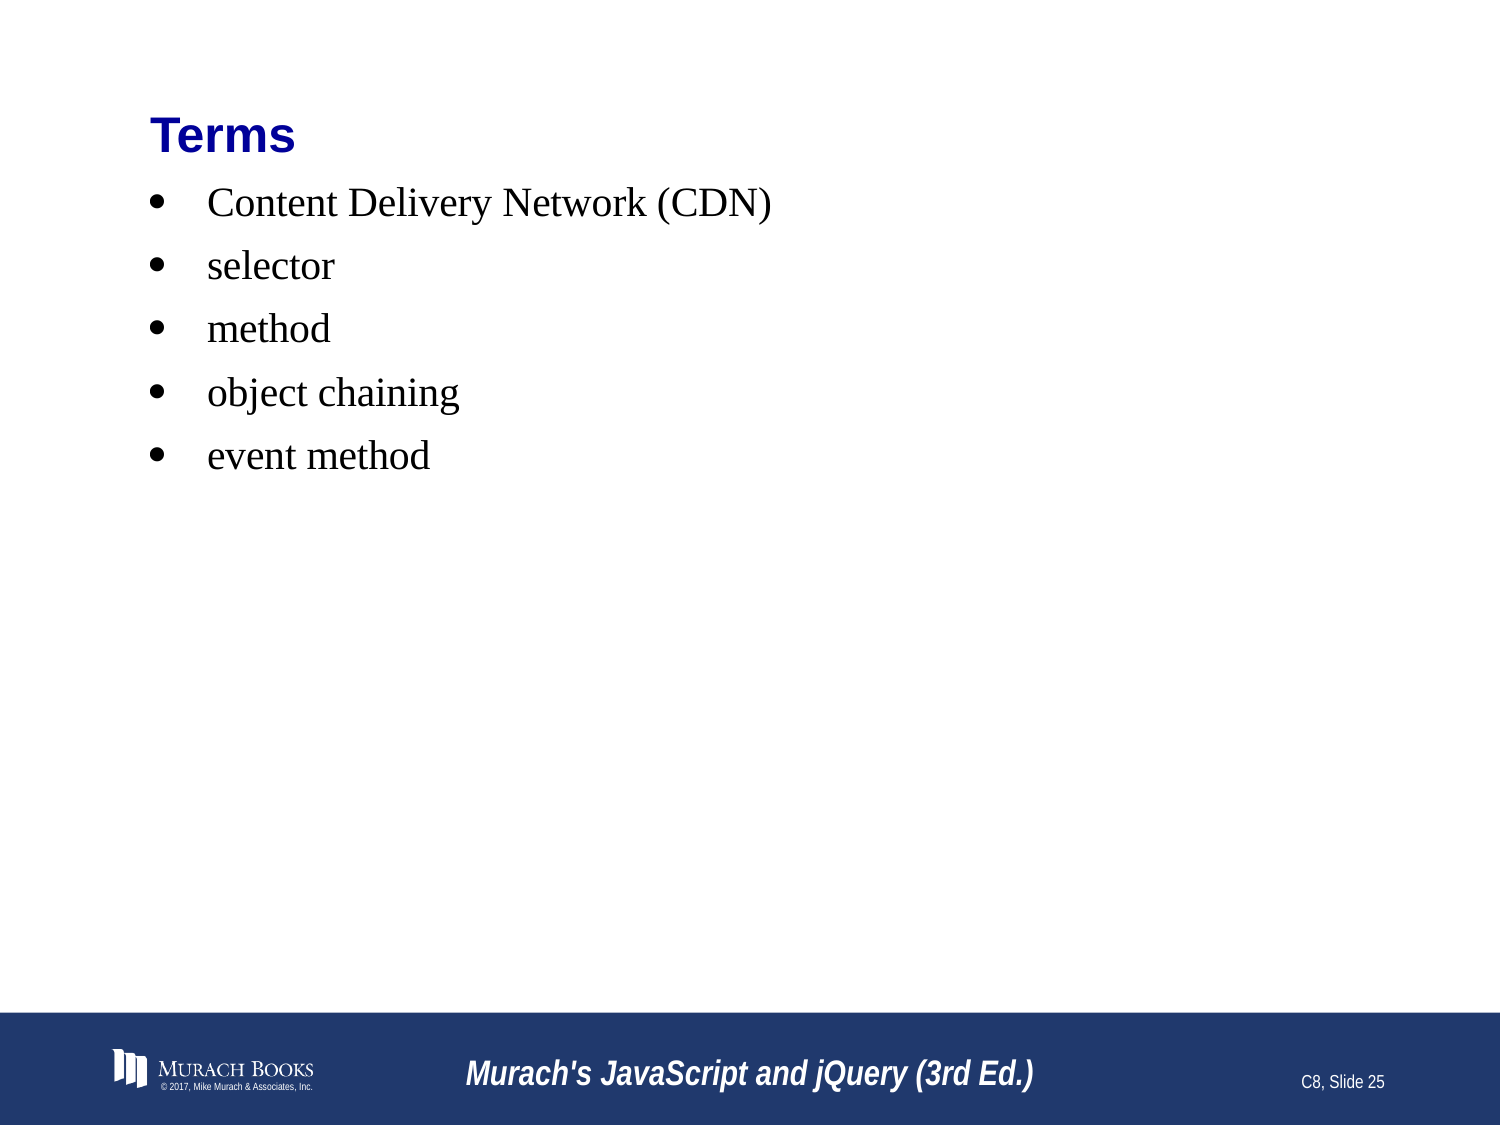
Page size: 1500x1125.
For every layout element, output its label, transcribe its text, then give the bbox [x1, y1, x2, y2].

slide_number Murach's JavaScript and jQuery (3rd Ed.) [463, 1025, 1050, 1100]
slide_number C8, Slide 25 [1087, 1025, 1400, 1100]
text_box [149, 174, 1348, 493]
title Terms [150, 102, 1350, 164]
footer © 2017, Mike Murach & Associates, Inc. [12, 1025, 463, 1100]
